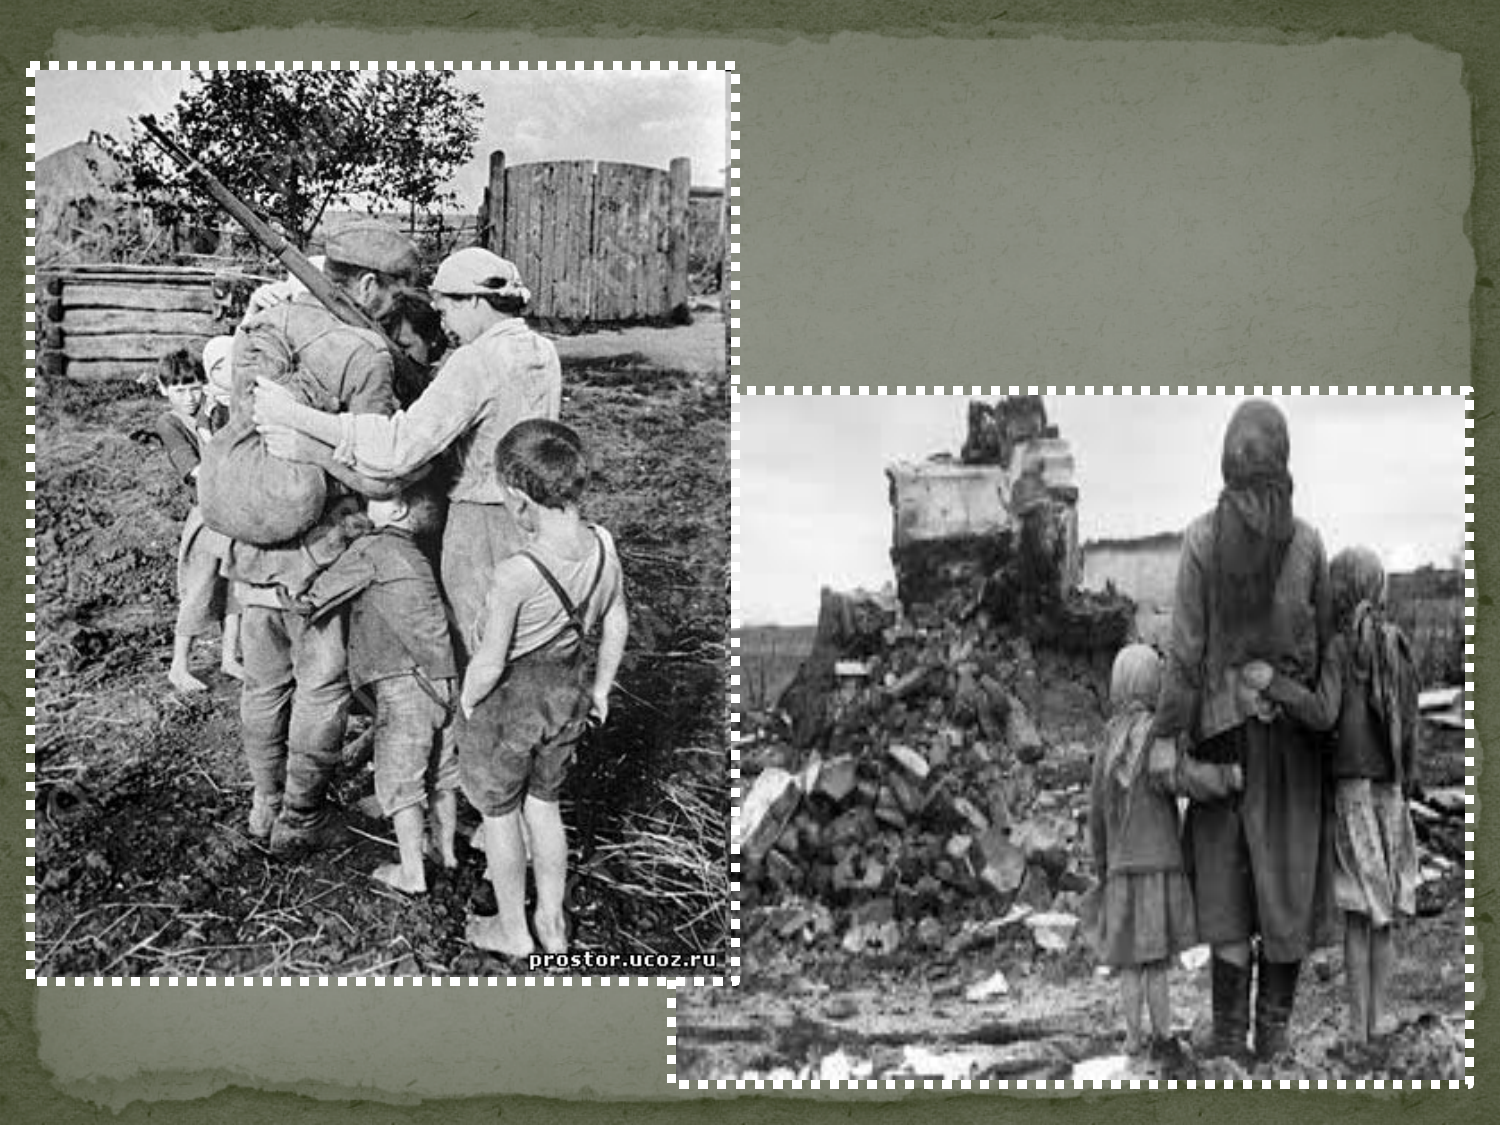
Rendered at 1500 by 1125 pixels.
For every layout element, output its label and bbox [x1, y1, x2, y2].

picture [35, 70, 1465, 1080]
